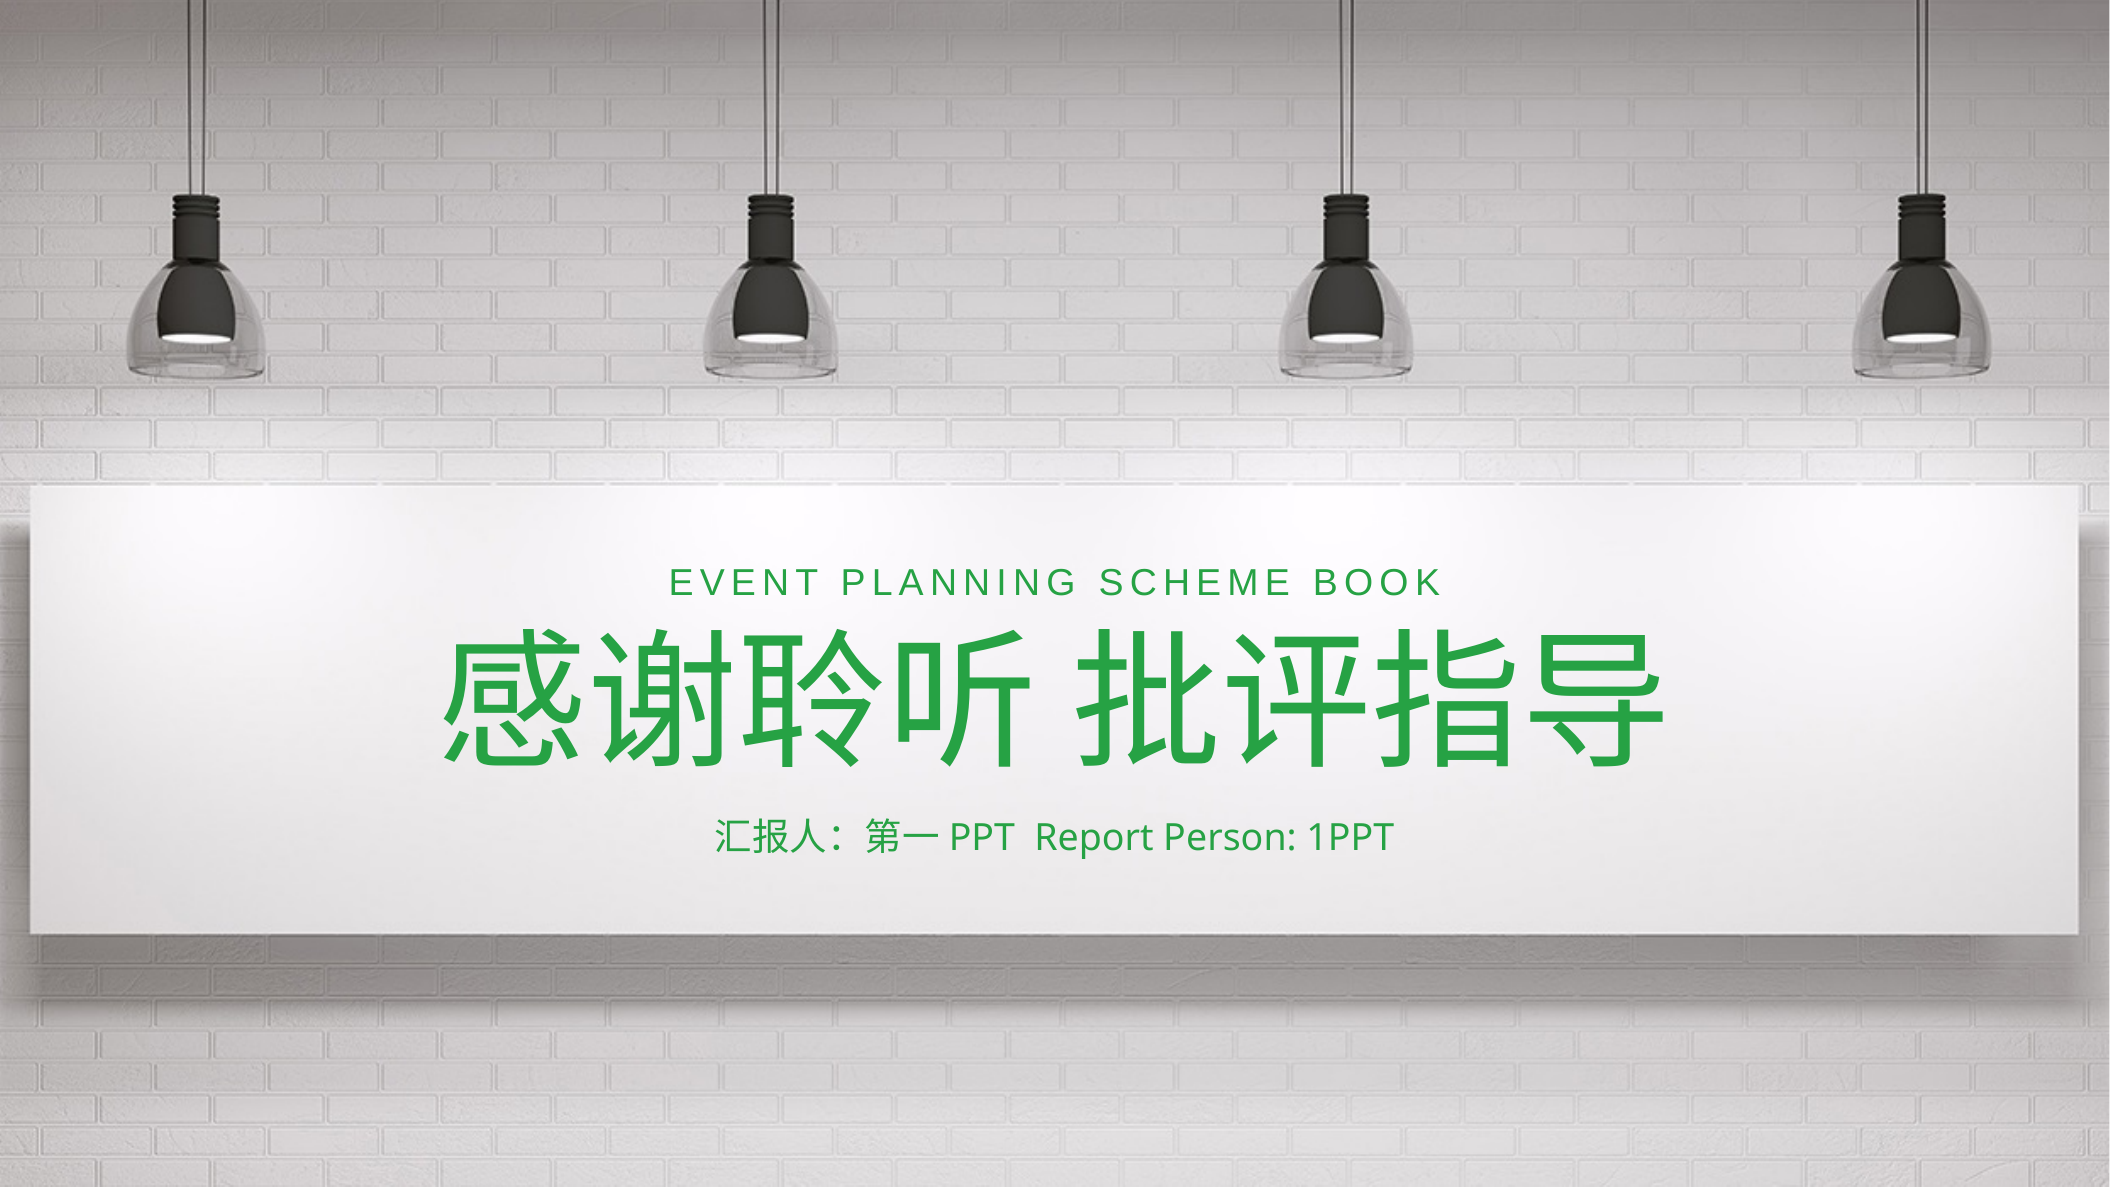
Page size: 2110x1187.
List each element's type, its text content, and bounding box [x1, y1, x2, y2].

text_box 汇报人：第一PPT Report Person: 1PPT [588, 813, 1521, 859]
text_box [0, 0, 2110, 1187]
text_box EVENT PLANNING SCHEME BOOK [493, 557, 1616, 603]
text_box 感谢聆听 批评指导 [425, 605, 1685, 786]
